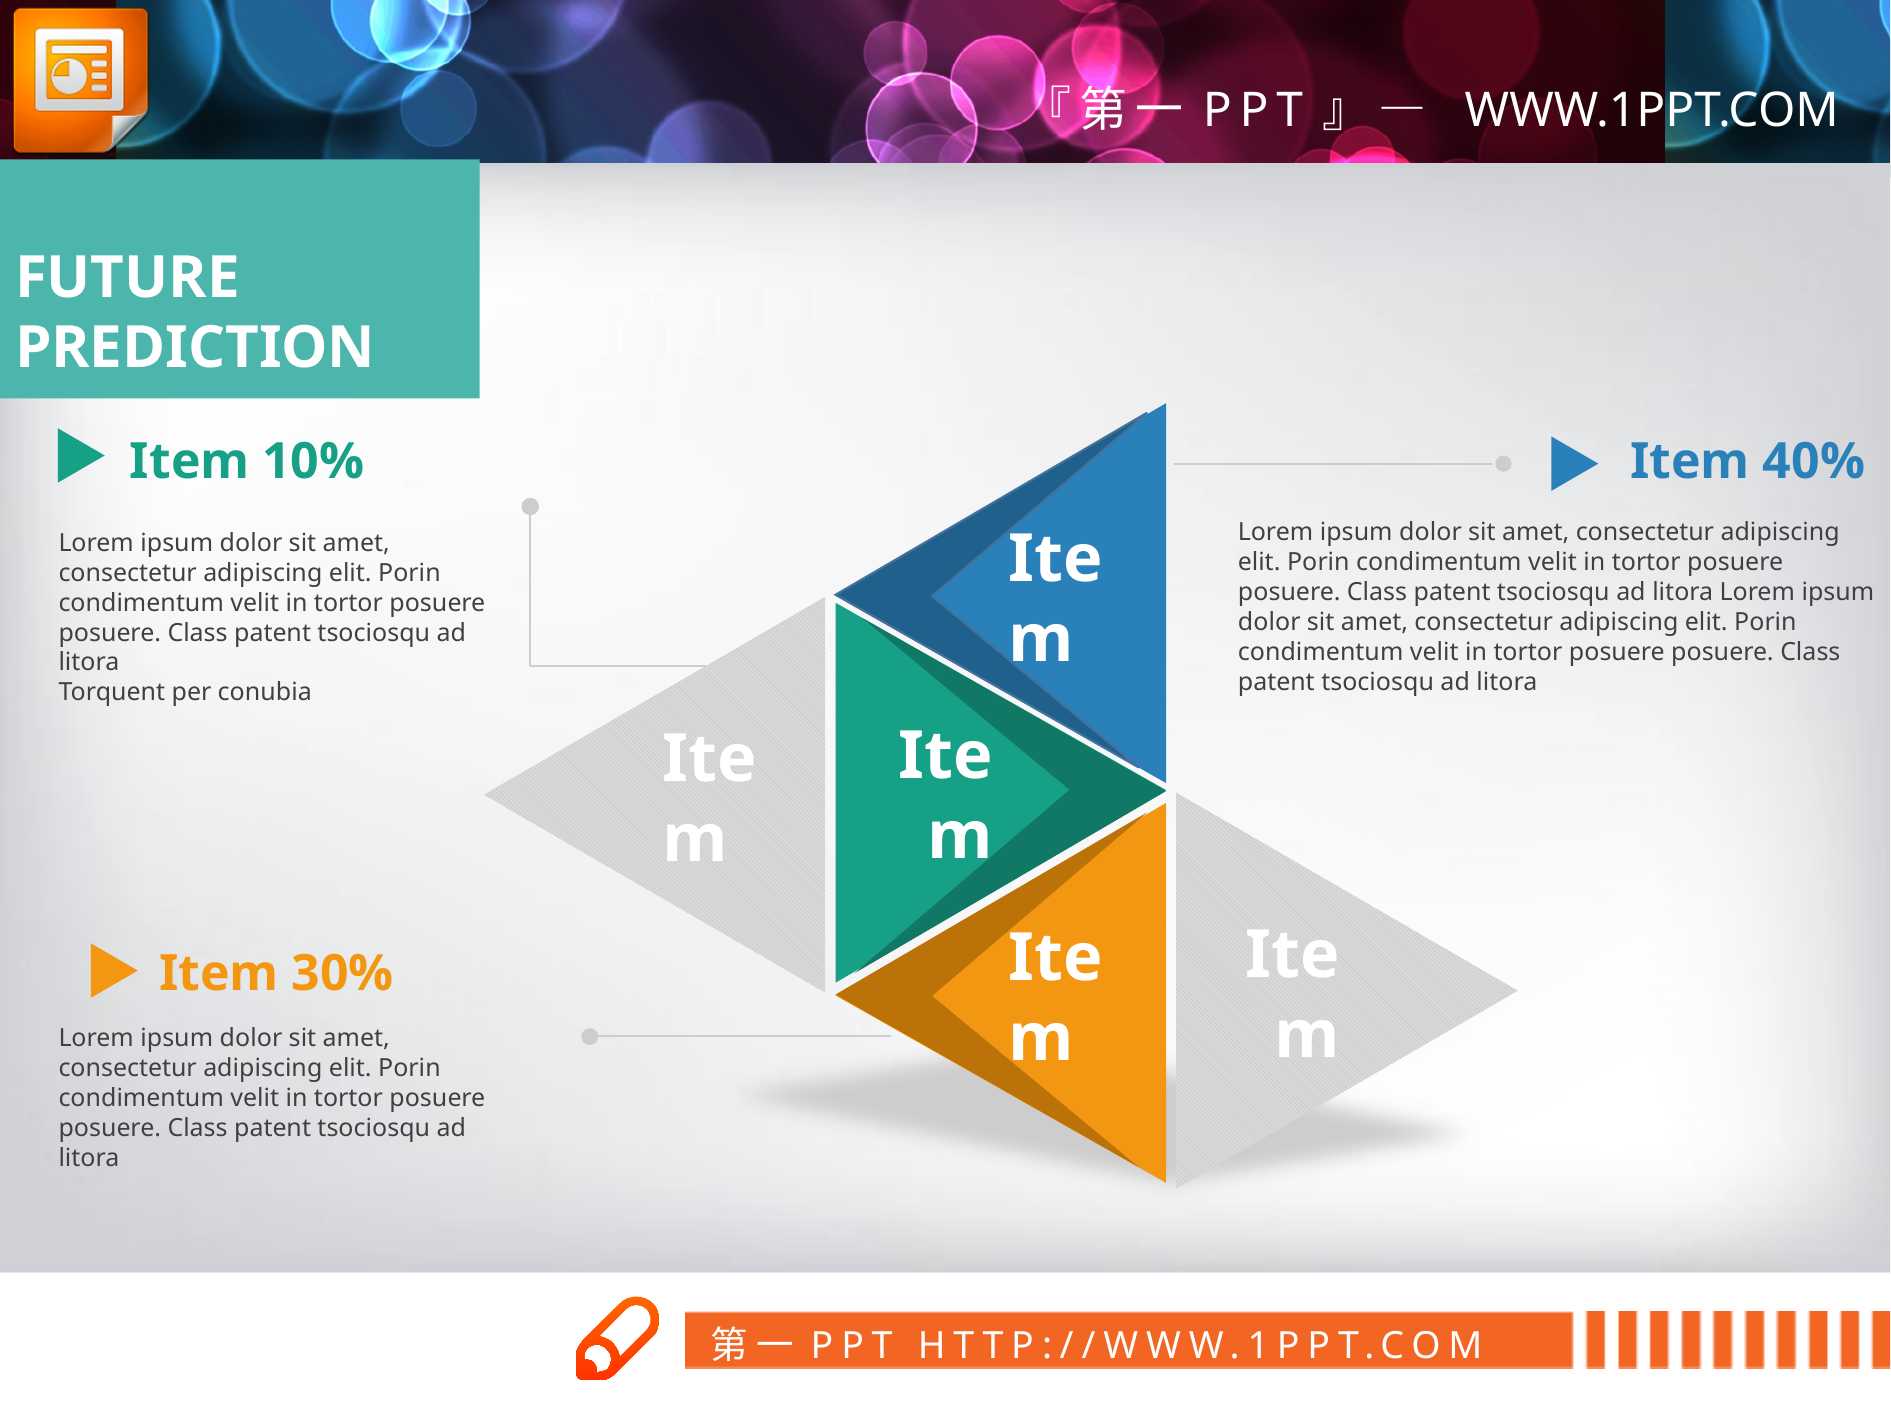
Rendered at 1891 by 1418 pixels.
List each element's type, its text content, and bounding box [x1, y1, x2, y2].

picture [685, 1311, 1891, 1369]
text_box FUTURE PREDICTION [0, 159, 480, 399]
text_box [90, 943, 138, 998]
text_box [1593, 460, 1599, 467]
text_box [483, 402, 1589, 1217]
text_box Item 10% [115, 420, 380, 496]
text_box Lorem ipsum dolor sit amet, consectetur adipiscing elit. Porin condimentum velit in tortor posuere posuere. Class patent tsociosqu ad litora Lorem ipsum dolor sit amet, consectetur adipiscing elit. Porin condimentum velit in tortor posuere posuere. Class patent tsociosqu ad litora [1593, 507, 1891, 703]
text_box Lorem ipsum dolor sit amet, consectetur adipiscing elit. Porin condimentum velit in tortor posuere posuere. Class patent tsociosqu ad litora Torquent per conubia [43, 518, 478, 714]
text_box Item 40% [1615, 420, 1881, 496]
picture [0, 0, 1891, 1275]
text_box [57, 428, 105, 483]
text_box Lorem ipsum dolor sit amet, consectetur adipiscing elit. Porin condimentum velit in tortor posuere posuere. Class patent tsociosqu ad litora [43, 1014, 478, 1179]
text_box Item 30% [144, 932, 409, 1008]
